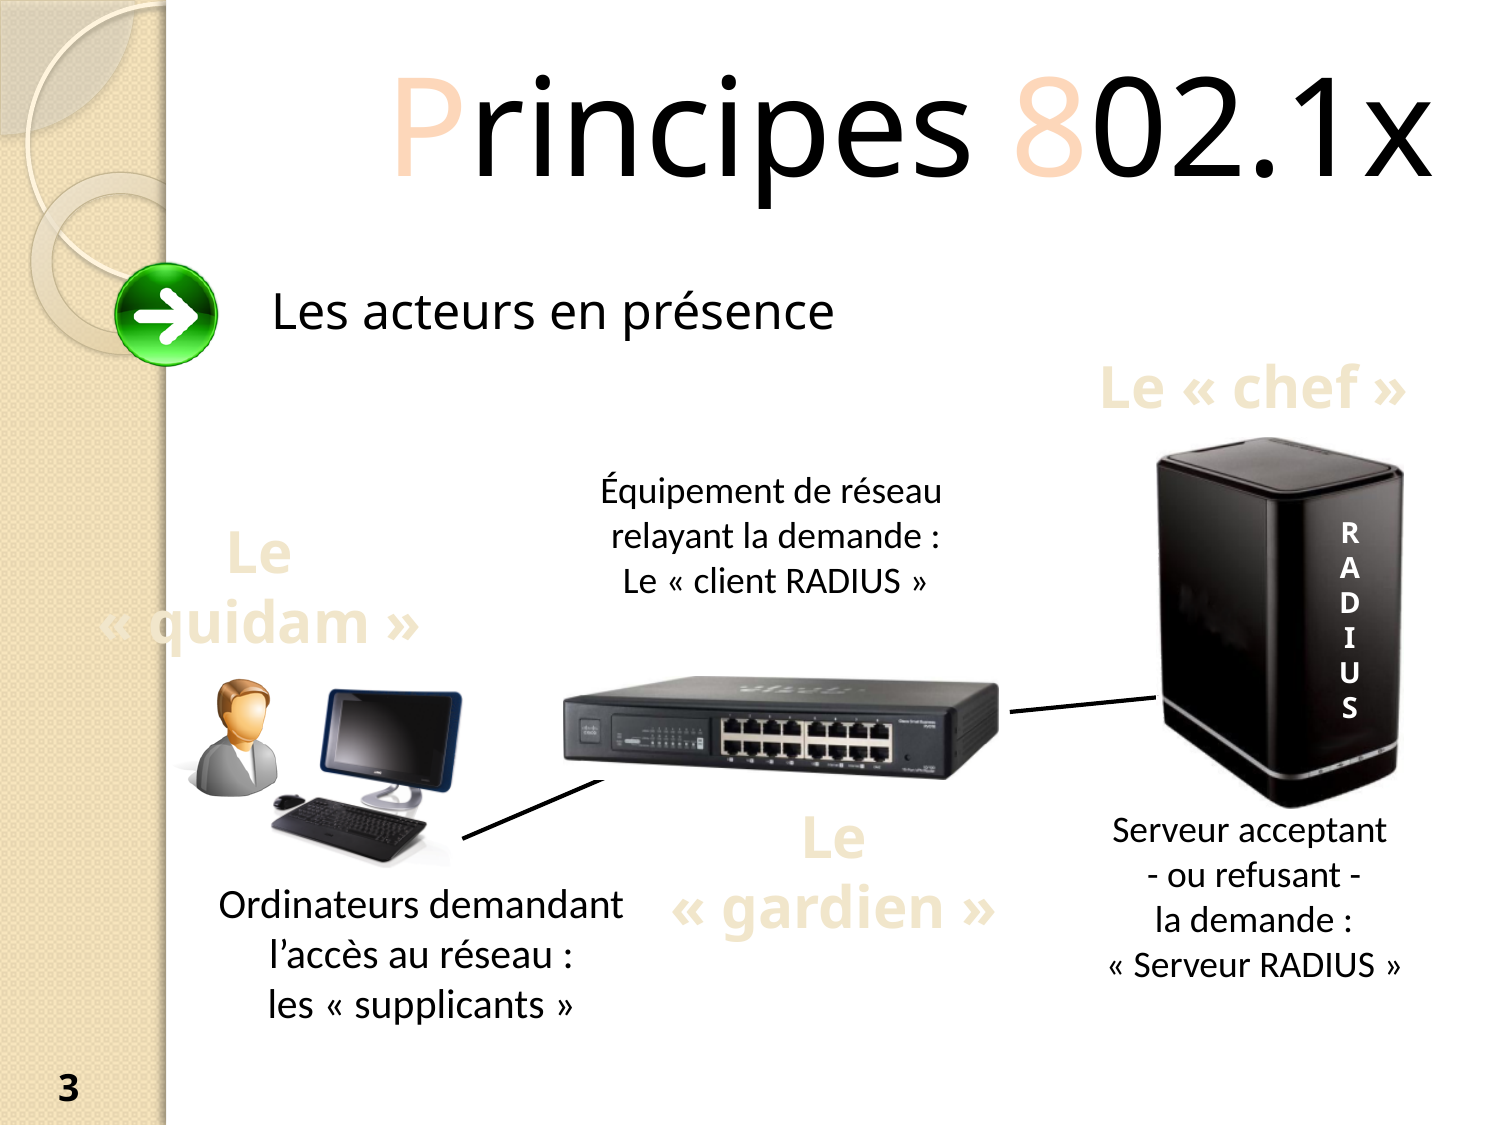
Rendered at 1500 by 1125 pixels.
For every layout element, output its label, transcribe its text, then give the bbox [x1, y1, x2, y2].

picture [563, 675, 999, 780]
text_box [462, 696, 794, 840]
picture [169, 678, 468, 873]
text_box Ordinateurs demandant l’accès au réseau : les « supplicants » [203, 869, 640, 1035]
text_box Le « quidam » [66, 507, 453, 663]
picture [1156, 436, 1405, 810]
text_box Les acteurs en présence [256, 272, 851, 347]
text_box Le « chef » [1061, 342, 1447, 428]
text_box Principes 802.1x [370, 31, 1451, 212]
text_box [1009, 696, 1149, 713]
picture [111, 259, 220, 368]
text_box Équipement de réseau relayant la demande : Le « client RADIUS » [585, 458, 967, 609]
text_box Le « gardien » [641, 792, 1027, 948]
text_box Serveur acceptant - ou refusant - la demande : « Serveur RADIUS » [1090, 797, 1418, 992]
